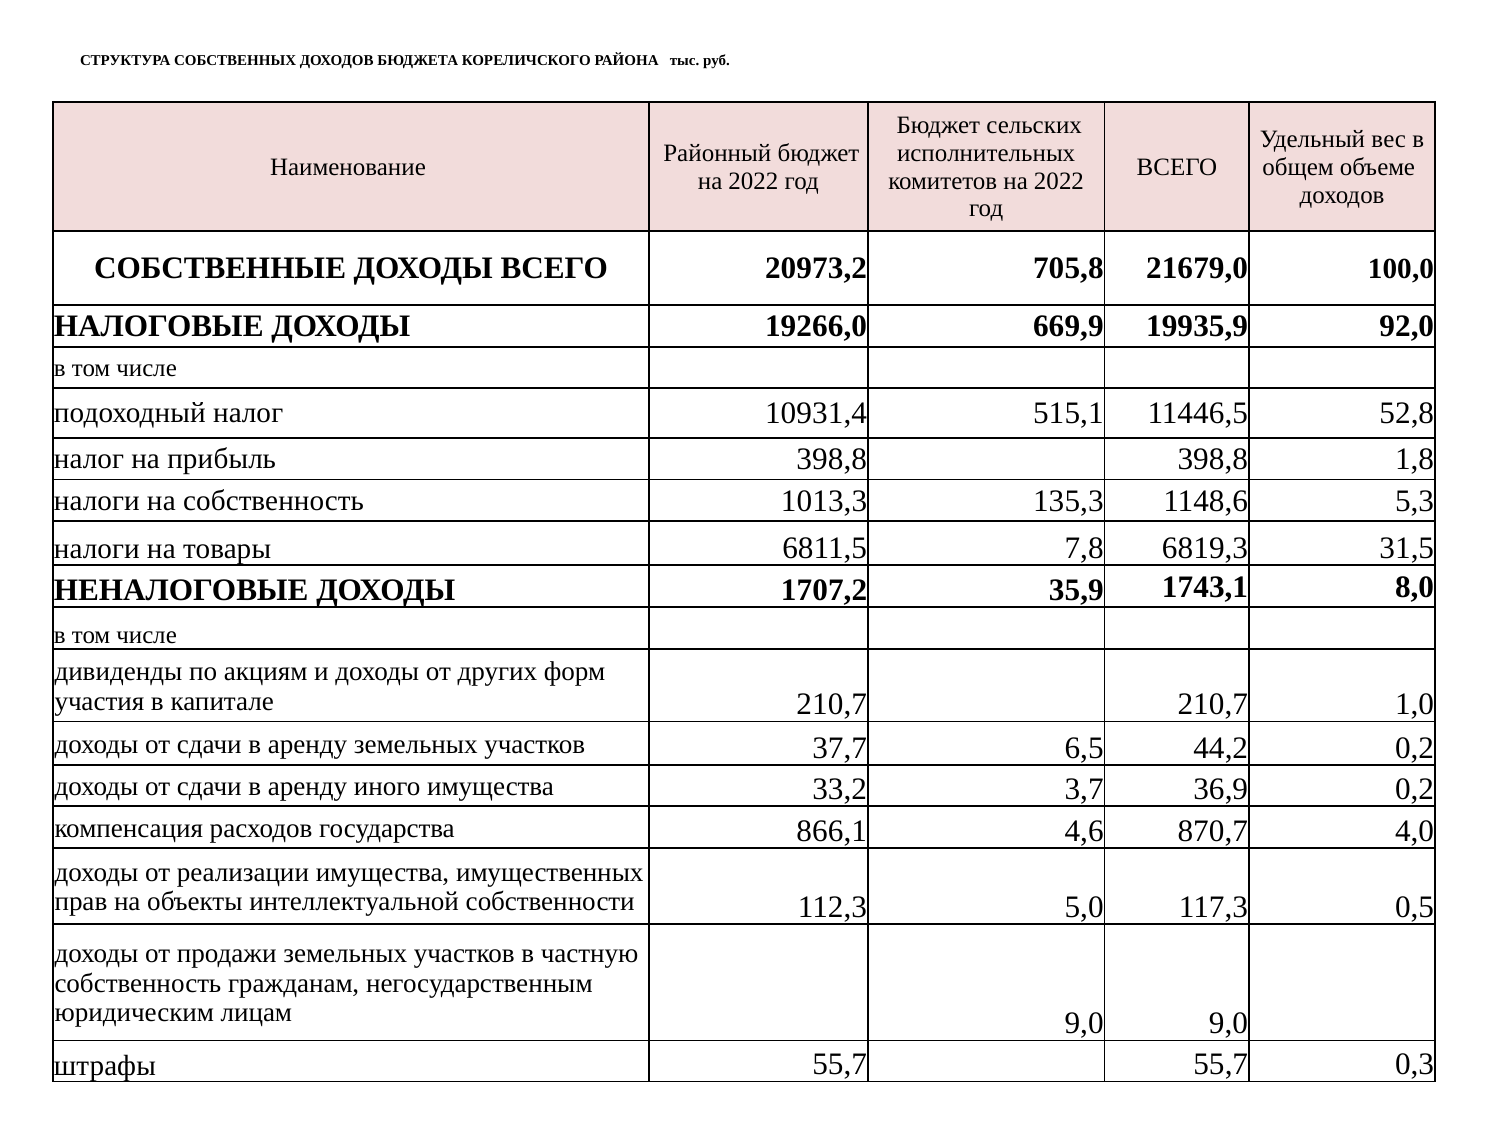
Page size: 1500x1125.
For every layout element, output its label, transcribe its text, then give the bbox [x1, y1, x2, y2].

table_cell 10931,4 [650, 389, 867, 437]
table_cell 7,8 [869, 522, 1104, 564]
table_cell штрафы [54, 1041, 648, 1081]
title СТРУКТУРА СОБСТВЕННЫХ ДОХОДОВ БЮДЖЕТА КОРЕЛИЧСКОГО РАЙОНА тыс. руб. [64, 42, 1483, 77]
table_cell 92,0 [1250, 306, 1434, 346]
table_cell 870,7 [1105, 807, 1248, 847]
table_cell НЕНАЛОГОВЫЕ ДОХОДЫ [54, 566, 648, 606]
table_cell 8,0 [1250, 566, 1434, 606]
table_cell 33,2 [650, 766, 867, 805]
table_cell 4,0 [1250, 807, 1434, 847]
table_cell 1707,2 [650, 566, 867, 606]
table_cell 19266,0 [650, 306, 867, 346]
table_header Удельный вес в общем объеме доходов [1250, 103, 1434, 230]
table_cell СОБСТВЕННЫЕ ДОХОДЫ ВСЕГО [54, 232, 648, 304]
table_cell доходы от продажи земельных участков в частную собственность гражданам, негосударственным юридическим лицам [54, 925, 648, 1040]
table_cell в том числе [54, 348, 648, 387]
table_cell 6811,5 [650, 522, 867, 564]
table_cell [869, 439, 1104, 479]
table_cell 31,5 [1250, 522, 1434, 564]
table_cell 6819,3 [1105, 522, 1248, 564]
table_header Наименование [54, 103, 648, 230]
table_cell дивиденды по акциям и доходы от других форм участия в капитале [54, 650, 648, 721]
table_cell [869, 608, 1104, 648]
table_cell [1250, 608, 1434, 648]
table_cell 52,8 [1250, 389, 1434, 437]
table_cell 6,5 [869, 722, 1104, 764]
table_header Районный бюджет на 2022 год [650, 103, 867, 230]
table_cell 3,7 [869, 766, 1104, 805]
table_cell налоги на собственность [54, 480, 648, 520]
table_cell 117,3 [1105, 849, 1248, 923]
table_cell 0,2 [1250, 766, 1434, 805]
table_cell 55,7 [650, 1041, 867, 1081]
table_cell 4,6 [869, 807, 1104, 847]
table_cell компенсация расходов государства [54, 807, 648, 847]
table_cell 1743,1 [1105, 566, 1248, 606]
table_cell [650, 608, 867, 648]
table_cell доходы от сдачи в аренду земельных участков [54, 722, 648, 764]
table_cell подоходный налог [54, 389, 648, 437]
table_cell 669,9 [869, 306, 1104, 346]
table_cell 1,8 [1250, 439, 1434, 479]
table_cell 398,8 [1105, 439, 1248, 479]
table_cell НАЛОГОВЫЕ ДОХОДЫ [54, 306, 648, 346]
table_cell 35,9 [869, 566, 1104, 606]
table_cell 1,0 [1250, 650, 1434, 721]
table_cell [650, 925, 867, 1040]
table_cell [869, 348, 1104, 387]
table_cell налог на прибыль [54, 439, 648, 479]
table_cell 9,0 [1105, 925, 1248, 1040]
table_cell доходы от сдачи в аренду иного имущества [54, 766, 648, 805]
table_cell 11446,5 [1105, 389, 1248, 437]
table_cell 866,1 [650, 807, 867, 847]
table_cell [1250, 925, 1434, 1040]
table_cell 135,3 [869, 480, 1104, 520]
table_cell 100,0 [1250, 232, 1434, 304]
table_cell 37,7 [650, 722, 867, 764]
table_cell 1013,3 [650, 480, 867, 520]
table_cell 210,7 [650, 650, 867, 721]
table_cell налоги на товары [54, 522, 648, 564]
table_cell 5,0 [869, 849, 1104, 923]
table_cell 5,3 [1250, 480, 1434, 520]
table_cell 19935,9 [1105, 306, 1248, 346]
table_cell [650, 348, 867, 387]
table_cell 20973,2 [650, 232, 867, 304]
table_cell 398,8 [650, 439, 867, 479]
table_header Бюджет сельских исполнительных комитетов на 2022 год [869, 103, 1104, 230]
table_cell 44,2 [1105, 722, 1248, 764]
table_cell 0,2 [1250, 722, 1434, 764]
table_cell [869, 650, 1104, 721]
table_cell 705,8 [869, 232, 1104, 304]
table_cell [1105, 608, 1248, 648]
table_header ВСЕГО [1105, 103, 1248, 230]
table_cell [1250, 348, 1434, 387]
table_cell 515,1 [869, 389, 1104, 437]
table_cell 55,7 [1105, 1041, 1248, 1081]
table_cell 36,9 [1105, 766, 1248, 805]
table_cell 0,3 [1250, 1041, 1434, 1081]
table_cell 112,3 [650, 849, 867, 923]
table_cell 210,7 [1105, 650, 1248, 721]
table_cell 0,5 [1250, 849, 1434, 923]
table_cell доходы от реализации имущества, имущественных прав на объекты интеллектуальной собственности [54, 849, 648, 923]
table_cell [869, 1041, 1104, 1081]
table_cell в том числе [54, 608, 648, 648]
table_cell 9,0 [869, 925, 1104, 1040]
table_cell 21679,0 [1105, 232, 1248, 304]
table_cell 1148,6 [1105, 480, 1248, 520]
table_cell [1105, 348, 1248, 387]
